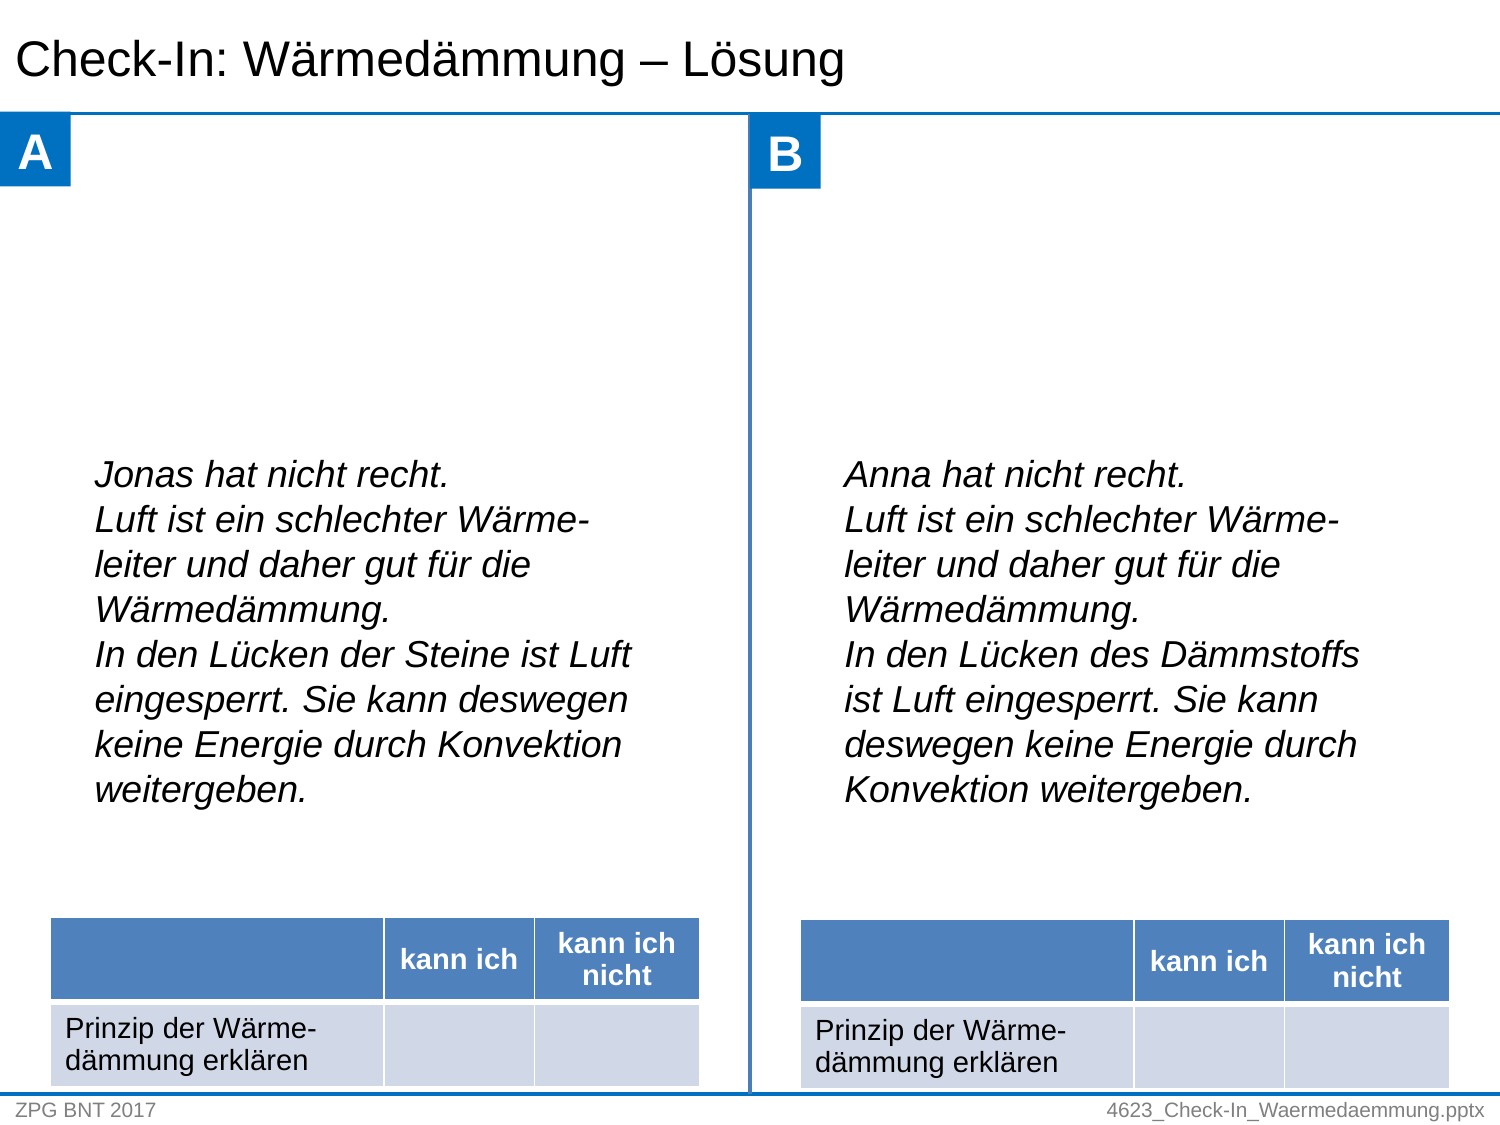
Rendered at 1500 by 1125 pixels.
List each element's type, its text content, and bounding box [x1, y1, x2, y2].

table_header kann ich [1135, 920, 1284, 1001]
slide_number ZPG BNT 2017 [0, 1094, 408, 1125]
table_header [801, 920, 1133, 1001]
title Check-In: Wärmedämmung – Lösung [0, 0, 1500, 114]
table_header kann ich nicht [535, 918, 699, 999]
table_cell Prinzip der Wärme-dämmung erklären [51, 1005, 383, 1086]
table_cell [1135, 1007, 1284, 1088]
table_header kann ich nicht [1285, 920, 1449, 1001]
table_cell [1285, 1007, 1449, 1088]
text_box A [0, 111, 71, 187]
text_box B [751, 114, 821, 189]
slide_number 4623_Check-In_Waermedaemmung.pptx [1033, 1094, 1500, 1125]
table_header [51, 918, 383, 999]
table_cell [535, 1005, 699, 1086]
table_cell [385, 1005, 534, 1086]
text_box Anna hat nicht recht. Luft ist ein schlechter Wärme-leiter und daher gut für die Wärmedämmung. In den Lücken des Dämmstoffs ist Luft eingesperrt. Sie kann deswegen keine Energie durch Konvektion weitergeben. [829, 442, 1421, 818]
table_header kann ich [385, 918, 534, 999]
table_cell Prinzip der Wärme-dämmung erklären [801, 1007, 1133, 1088]
text_box Jonas hat nicht recht. Luft ist ein schlechter Wärme-leiter und daher gut für die Wärmedämmung. In den Lücken der Steine ist Luft eingesperrt. Sie kann deswegen keine Energie durch Konvektion weitergeben. [79, 442, 671, 818]
